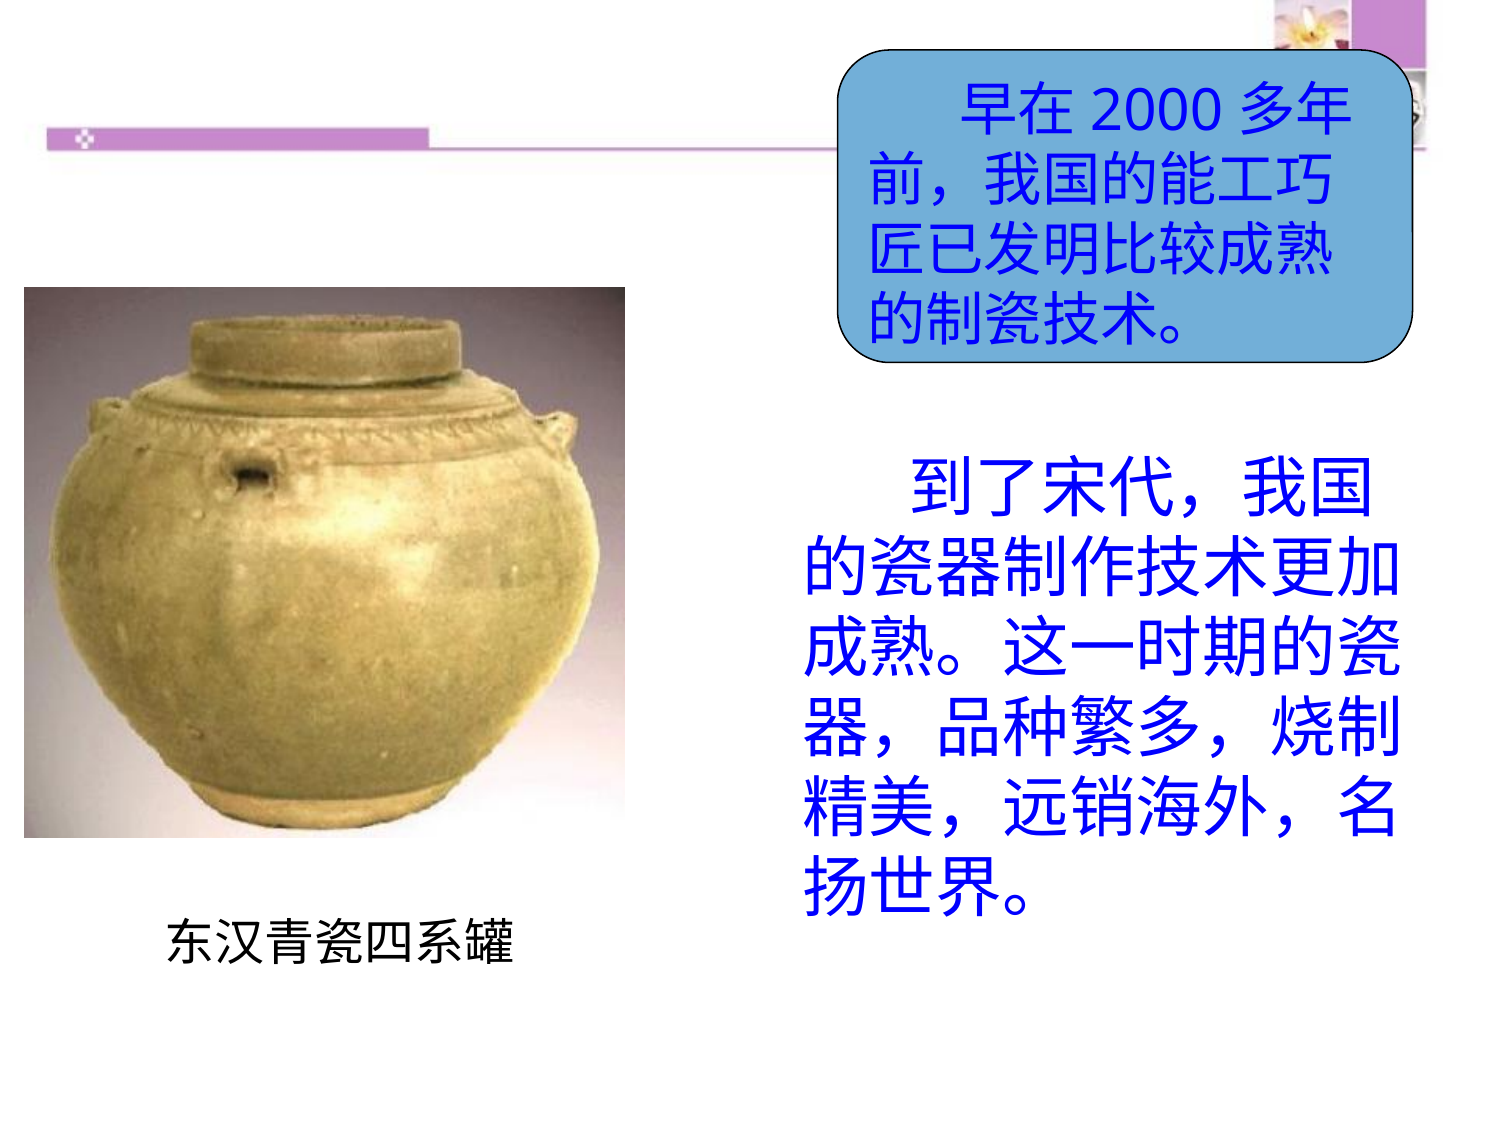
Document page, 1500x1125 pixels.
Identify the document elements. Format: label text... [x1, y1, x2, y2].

picture [0, 0, 1500, 1125]
text_box 早在2000多年前，我国的能工巧匠已发明比较成熟的制瓷技术。 [837, 49, 1413, 363]
text_box 到了宋代，我国的瓷器制作技术更加成熟。这一时期的瓷器，品种繁多，烧制精美，远销海外，名扬世界。 [787, 437, 1450, 932]
text_box 东汉青瓷四系罐 [149, 903, 530, 979]
